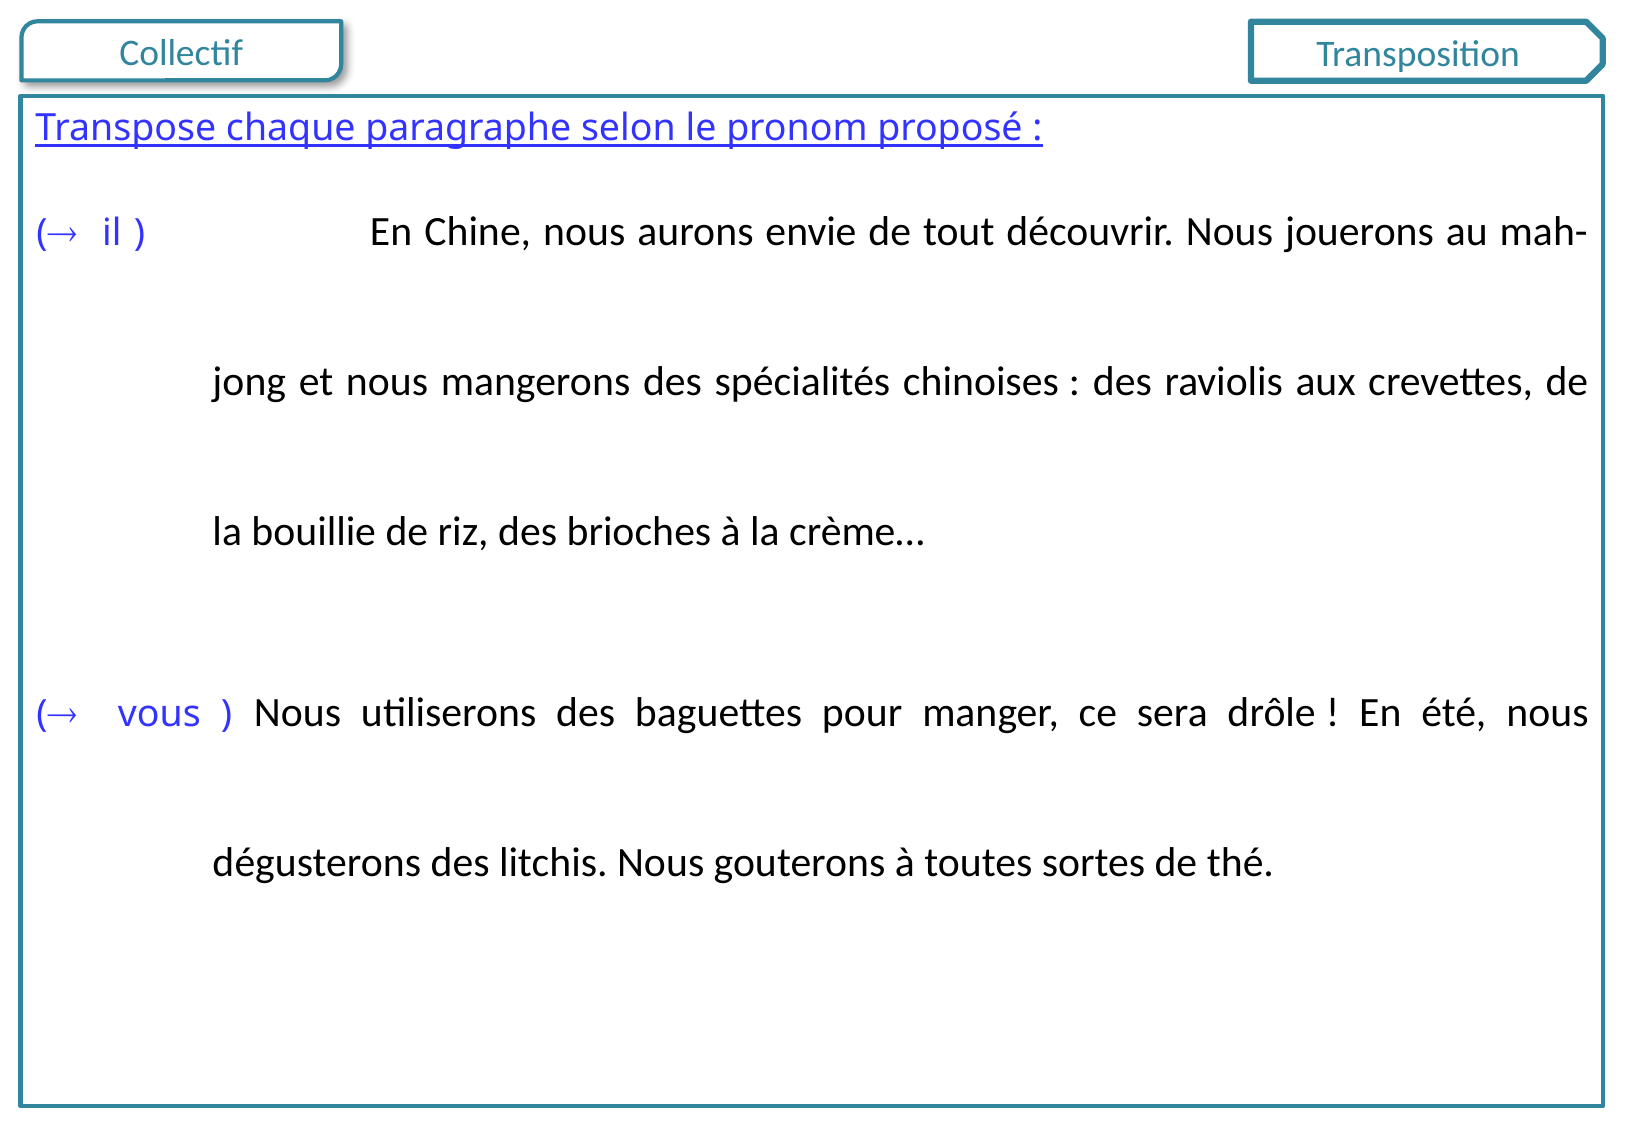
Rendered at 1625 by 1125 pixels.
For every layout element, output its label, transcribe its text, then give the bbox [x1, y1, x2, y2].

list Transpose chaque paragraphe selon le pronom proposé : [18, 94, 1605, 1108]
list Transposition [1251, 21, 1585, 81]
list ( il ) En Chine, nous aurons envie de tout découvrir. Nous jouerons au mah-jong et nous mangerons des spécialités chinoises : des raviolis aux crevettes, de la bouillie de riz, des brioches à la crème… ( vous ) Nous utiliserons des baguettes pour manger, ce sera drôle ! En été, nous dégusterons des litchis. Nous gouterons à toutes sortes de thé. [21, 95, 1604, 1106]
